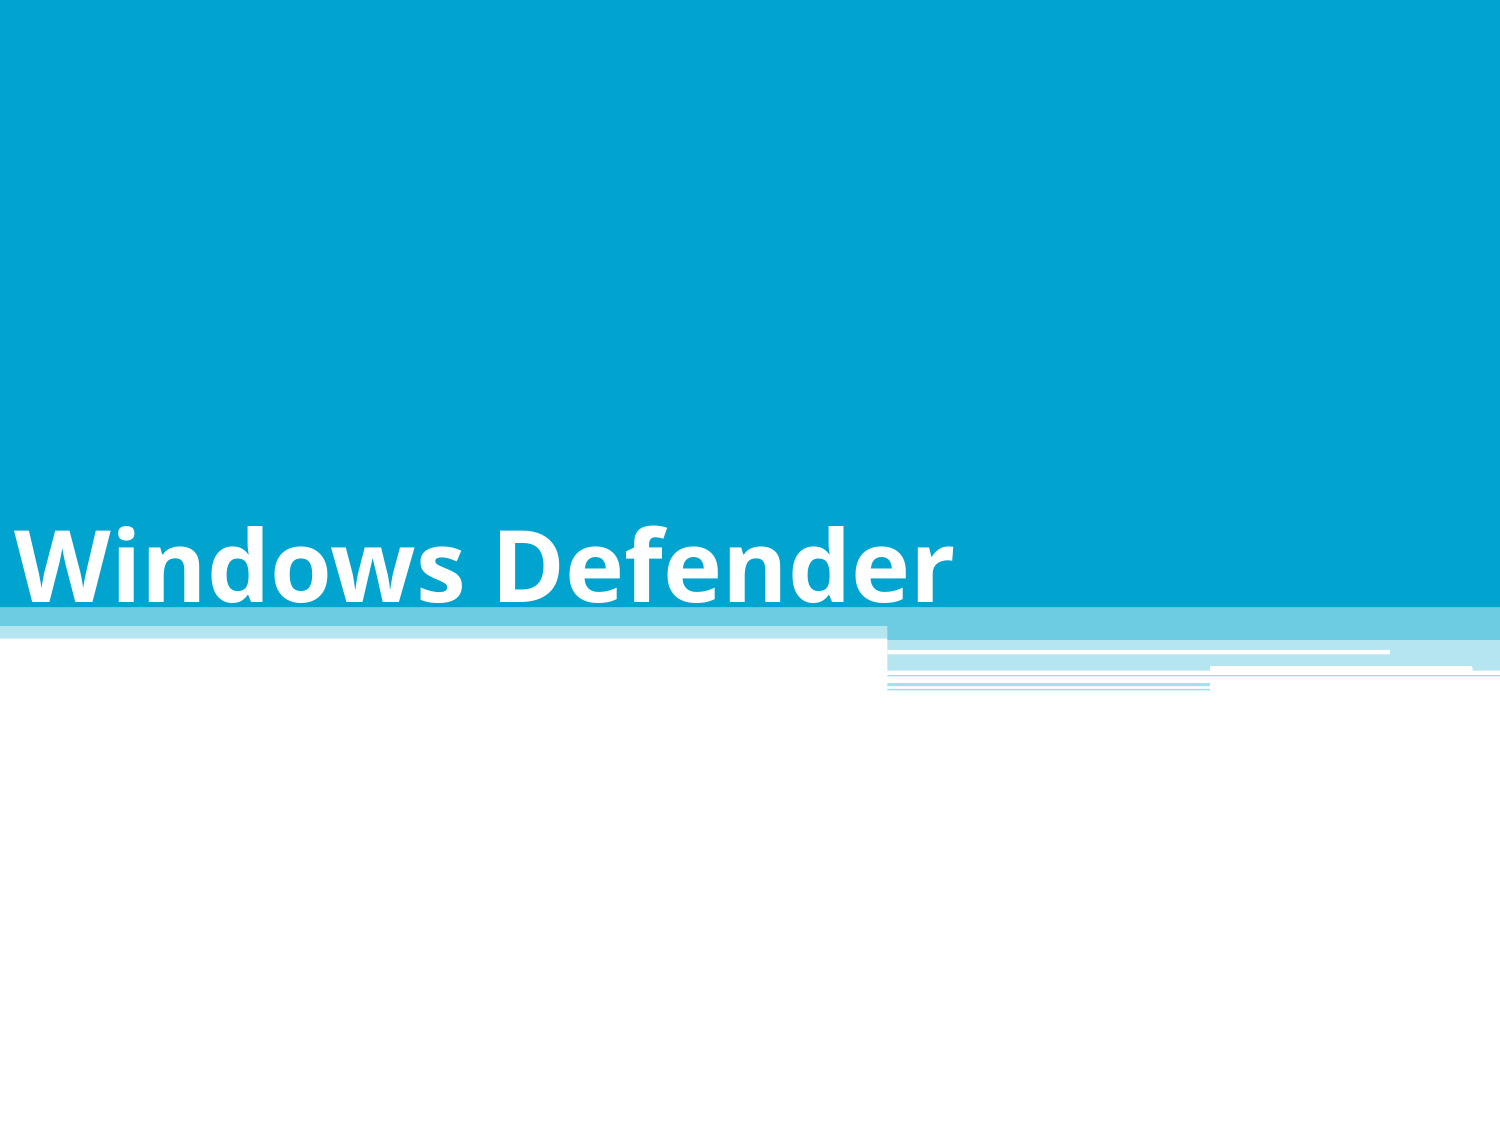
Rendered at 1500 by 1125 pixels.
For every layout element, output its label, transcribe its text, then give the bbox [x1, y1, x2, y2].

title Windows Defender [0, 448, 1500, 630]
